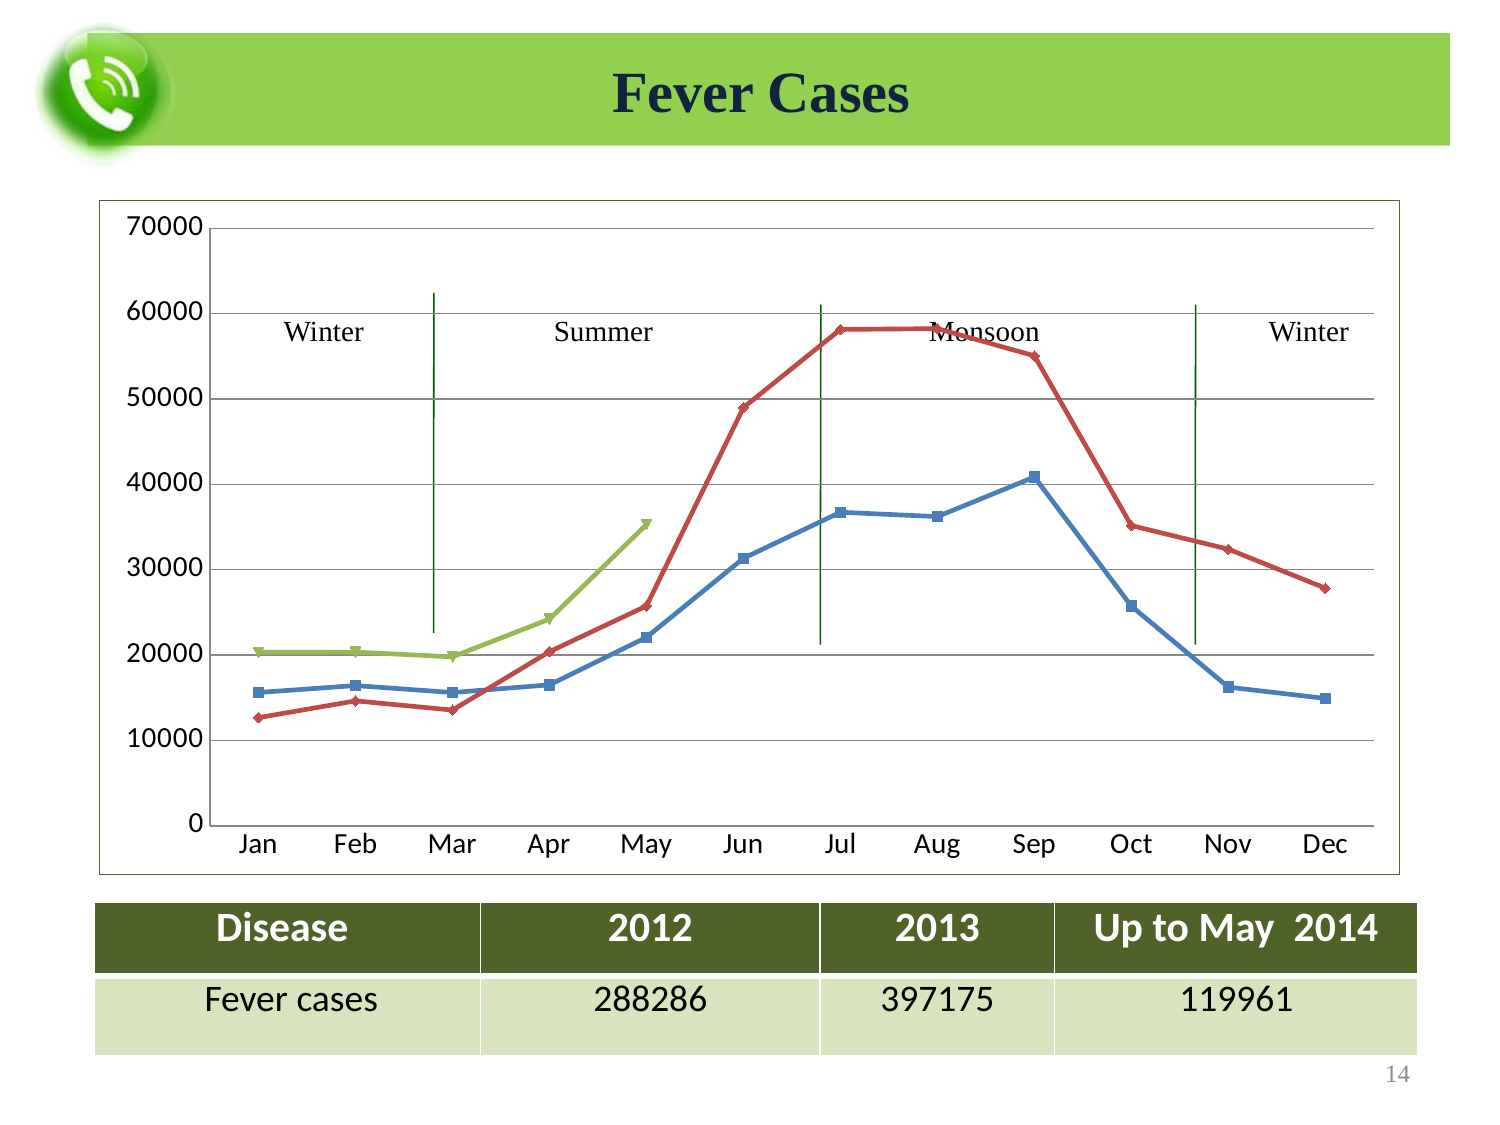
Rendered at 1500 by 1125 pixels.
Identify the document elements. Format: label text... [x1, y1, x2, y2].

table_header Up to May 2014 [1055, 903, 1417, 973]
table_header 2013 [821, 903, 1054, 973]
table_cell 119961 [1055, 979, 1417, 1055]
text_box Winter [1404, 304, 1412, 355]
table_header Disease [95, 903, 480, 973]
chart [99, 199, 1401, 876]
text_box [21, 12, 1451, 176]
table_cell Fever cases [95, 979, 480, 1055]
table_cell 397175 [821, 979, 1054, 1055]
slide_number 14 [1074, 1042, 1425, 1103]
table_cell 288286 [481, 979, 819, 1055]
table_header 2012 [481, 903, 819, 973]
